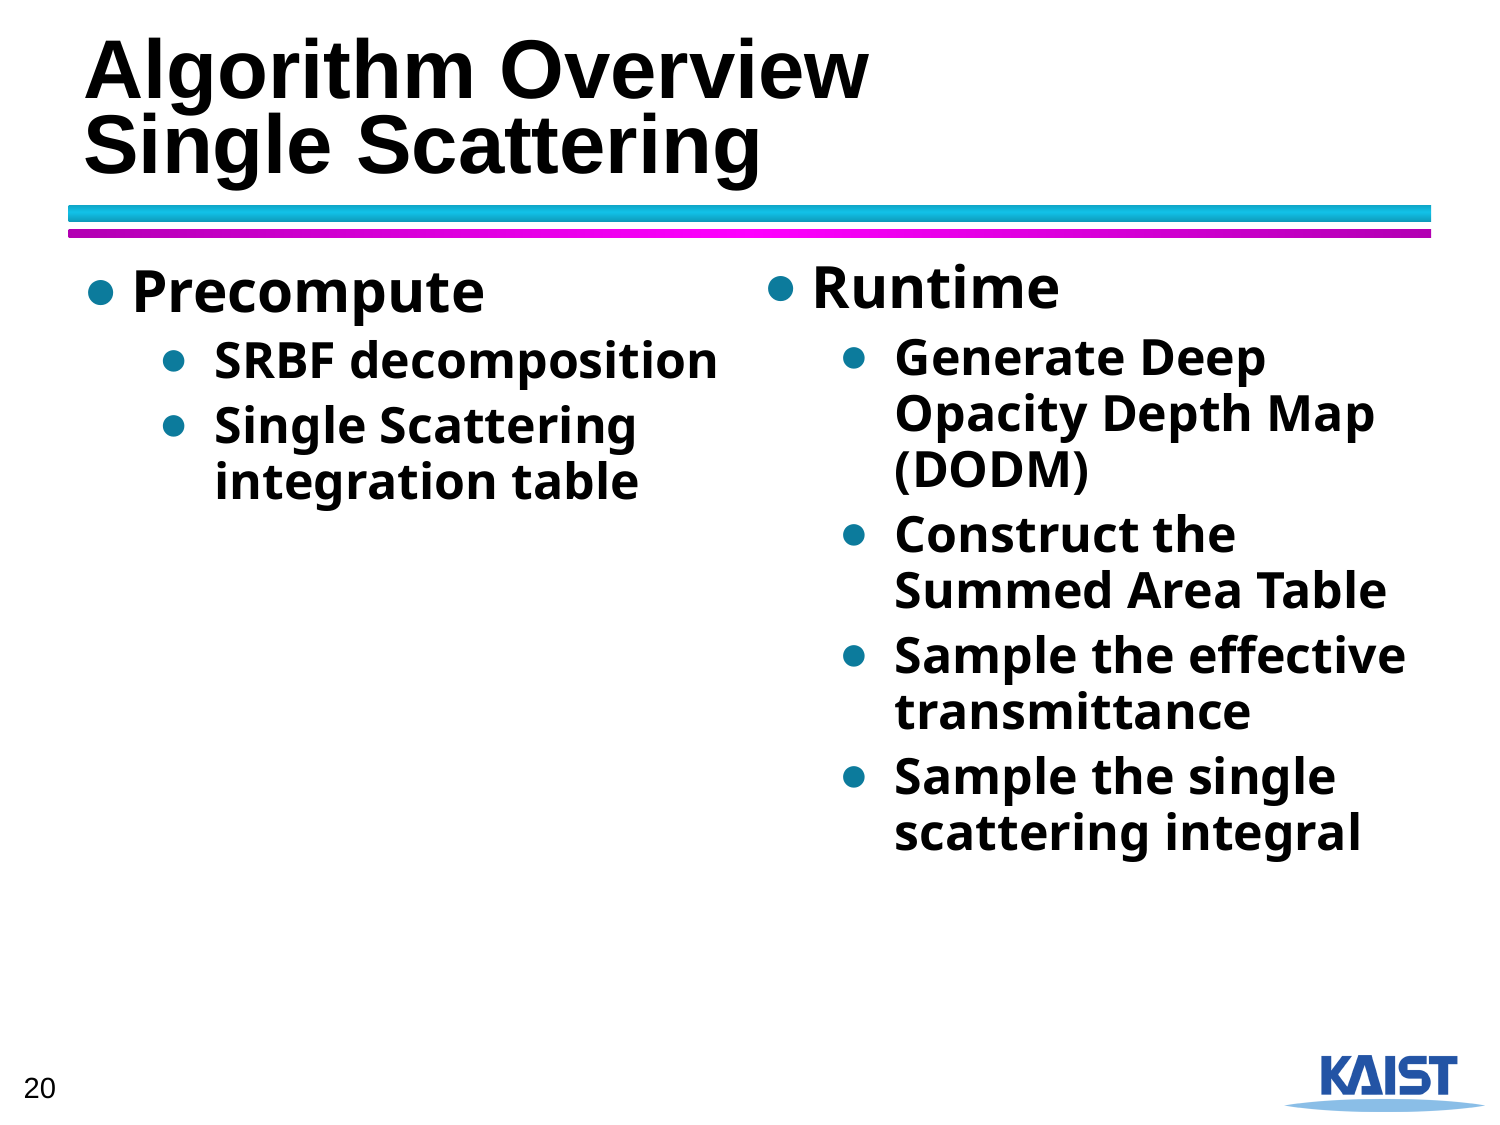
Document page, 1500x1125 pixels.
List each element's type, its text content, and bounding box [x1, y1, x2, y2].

title Algorithm Overview Single Scattering [68, 48, 1428, 199]
text_box Runtime Generate Deep Opacity Depth Map (DODM) Construct the Summed Area Table Sample the effective transmittance Sample the single scattering integral [748, 257, 1439, 893]
list Precompute SRBF decomposition Single Scattering integration table [68, 259, 748, 624]
picture [1284, 1055, 1485, 1112]
